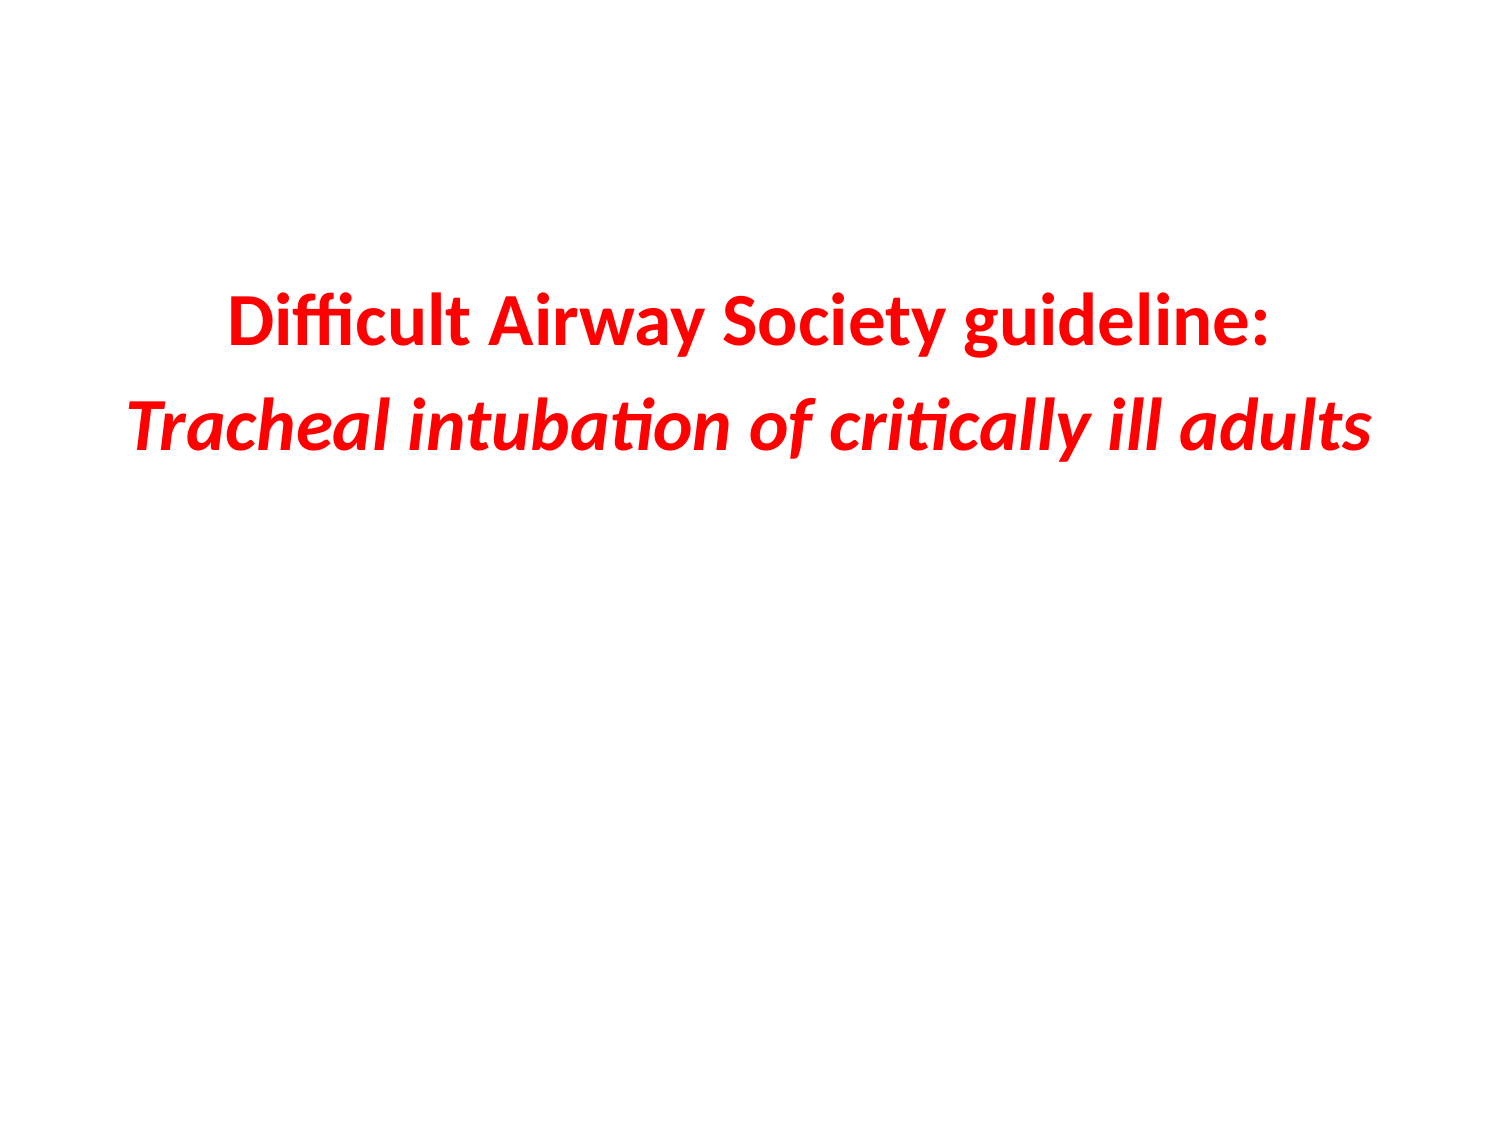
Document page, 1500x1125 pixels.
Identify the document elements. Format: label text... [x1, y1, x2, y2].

list Difficult Airway Society guideline: Tracheal intubation of critically ill adults [75, 262, 1425, 1005]
